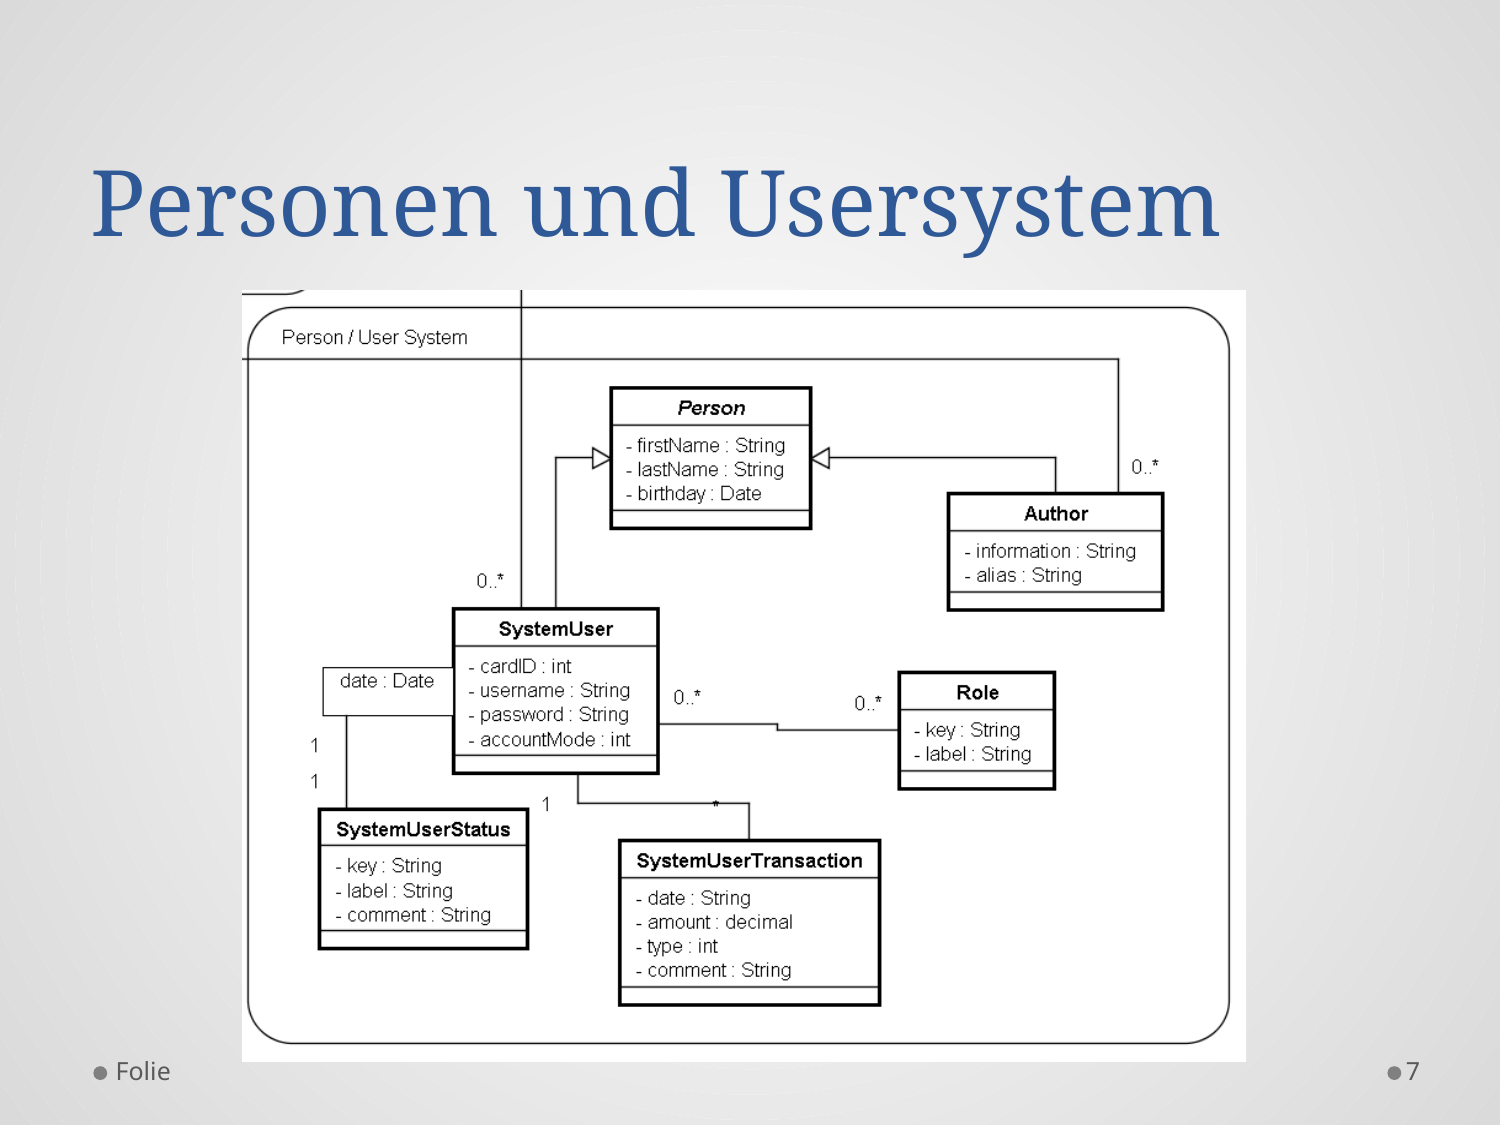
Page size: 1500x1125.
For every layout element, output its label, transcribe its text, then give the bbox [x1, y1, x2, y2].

footer Folie [108, 1042, 576, 1103]
title Personen und Usersystem [75, 0, 1425, 263]
picture [241, 290, 1247, 1062]
slide_number 7 [1401, 1042, 1494, 1103]
